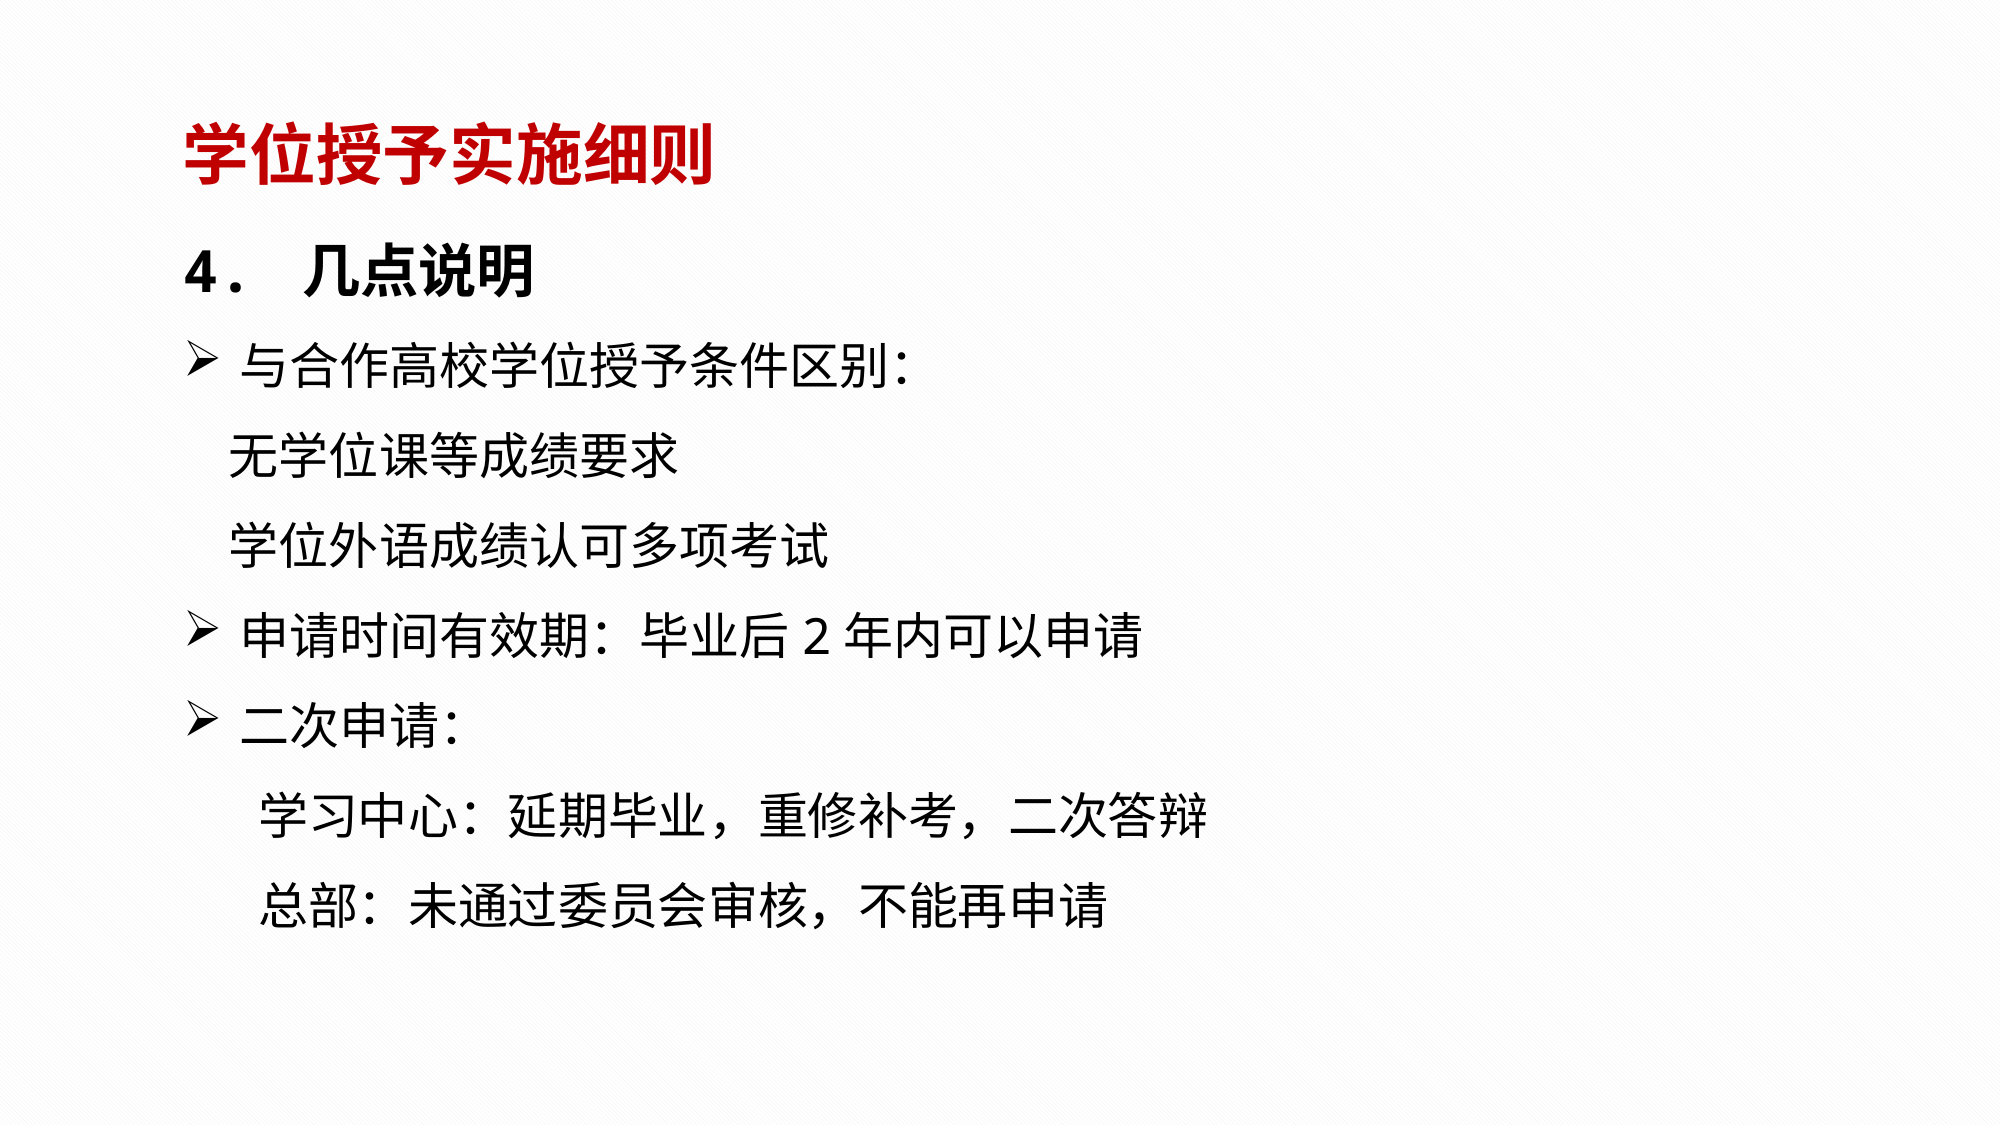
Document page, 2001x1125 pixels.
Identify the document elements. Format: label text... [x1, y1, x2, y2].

text_box 学位授予实施细则 [124, 65, 1563, 201]
text_box 4. 几点说明 与合作高校学位授予条件区别： 无学位课等成绩要求 学位外语成绩认可多项考试 申请时间有效期：毕业后2年内可以申请 二次申请： 学习中心：延期毕业，重修补考，二次答辩 总部：未通过委员会审核，不能再申请 [168, 191, 1864, 1106]
